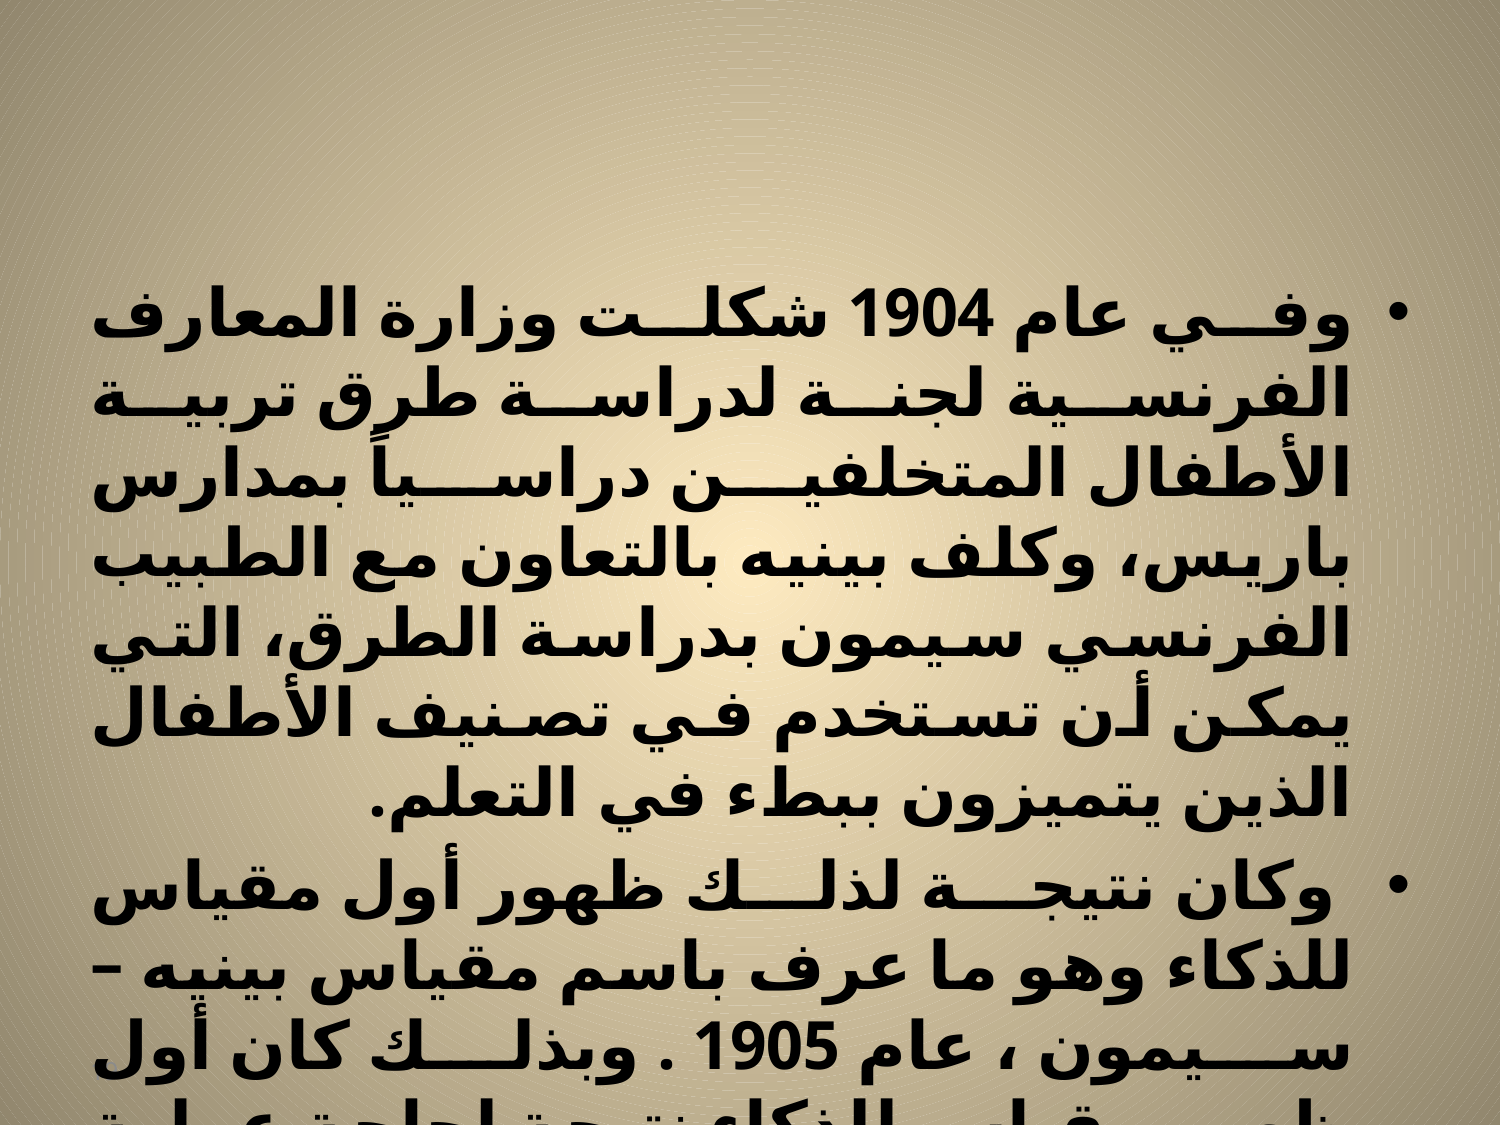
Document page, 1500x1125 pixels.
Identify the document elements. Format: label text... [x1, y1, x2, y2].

list وفي عام 1904 شكلت وزارة المعارف الفرنسية لجنة لدراسة طرق تربية الأطفال المتخلفين دراسياً بمدارس باريس، وكلف بينيه بالتعاون مع الطبيب الفرنسي سيمون بدراسة الطرق، التي يمكن أن تستخدم في تصنيف الأطفال الذين يتميزون ببطء في التعلم. وكان نتيجة لذلك ظهور أول مقياس للذكاء وهو ما عرف باسم مقياس بينيه – سيمون ، عام 1905 . وبذلك كان أول ظهور مقياس للذكاء نتيجة لحاجة عملية بحته. [75, 262, 1425, 1005]
slide_number 19 [75, 1042, 425, 1103]
